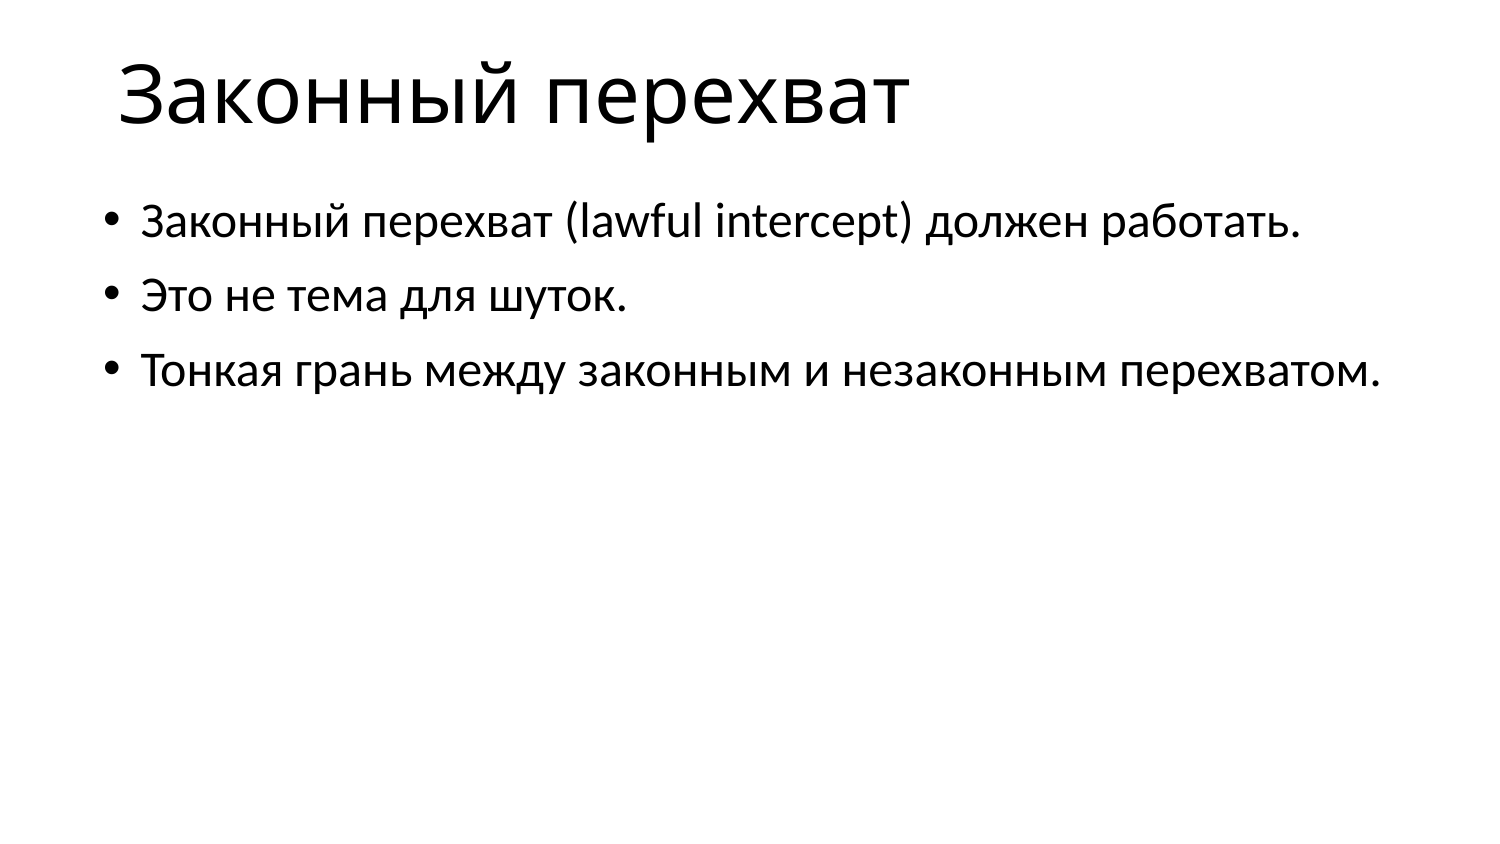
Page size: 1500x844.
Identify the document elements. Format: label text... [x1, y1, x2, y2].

title Законный перехват [103, 44, 1397, 149]
text_box Законный перехват (lawful intercept) должен работать. Это не тема для шуток. Тонкая грань между законным и незаконным перехватом. [88, 186, 1400, 455]
